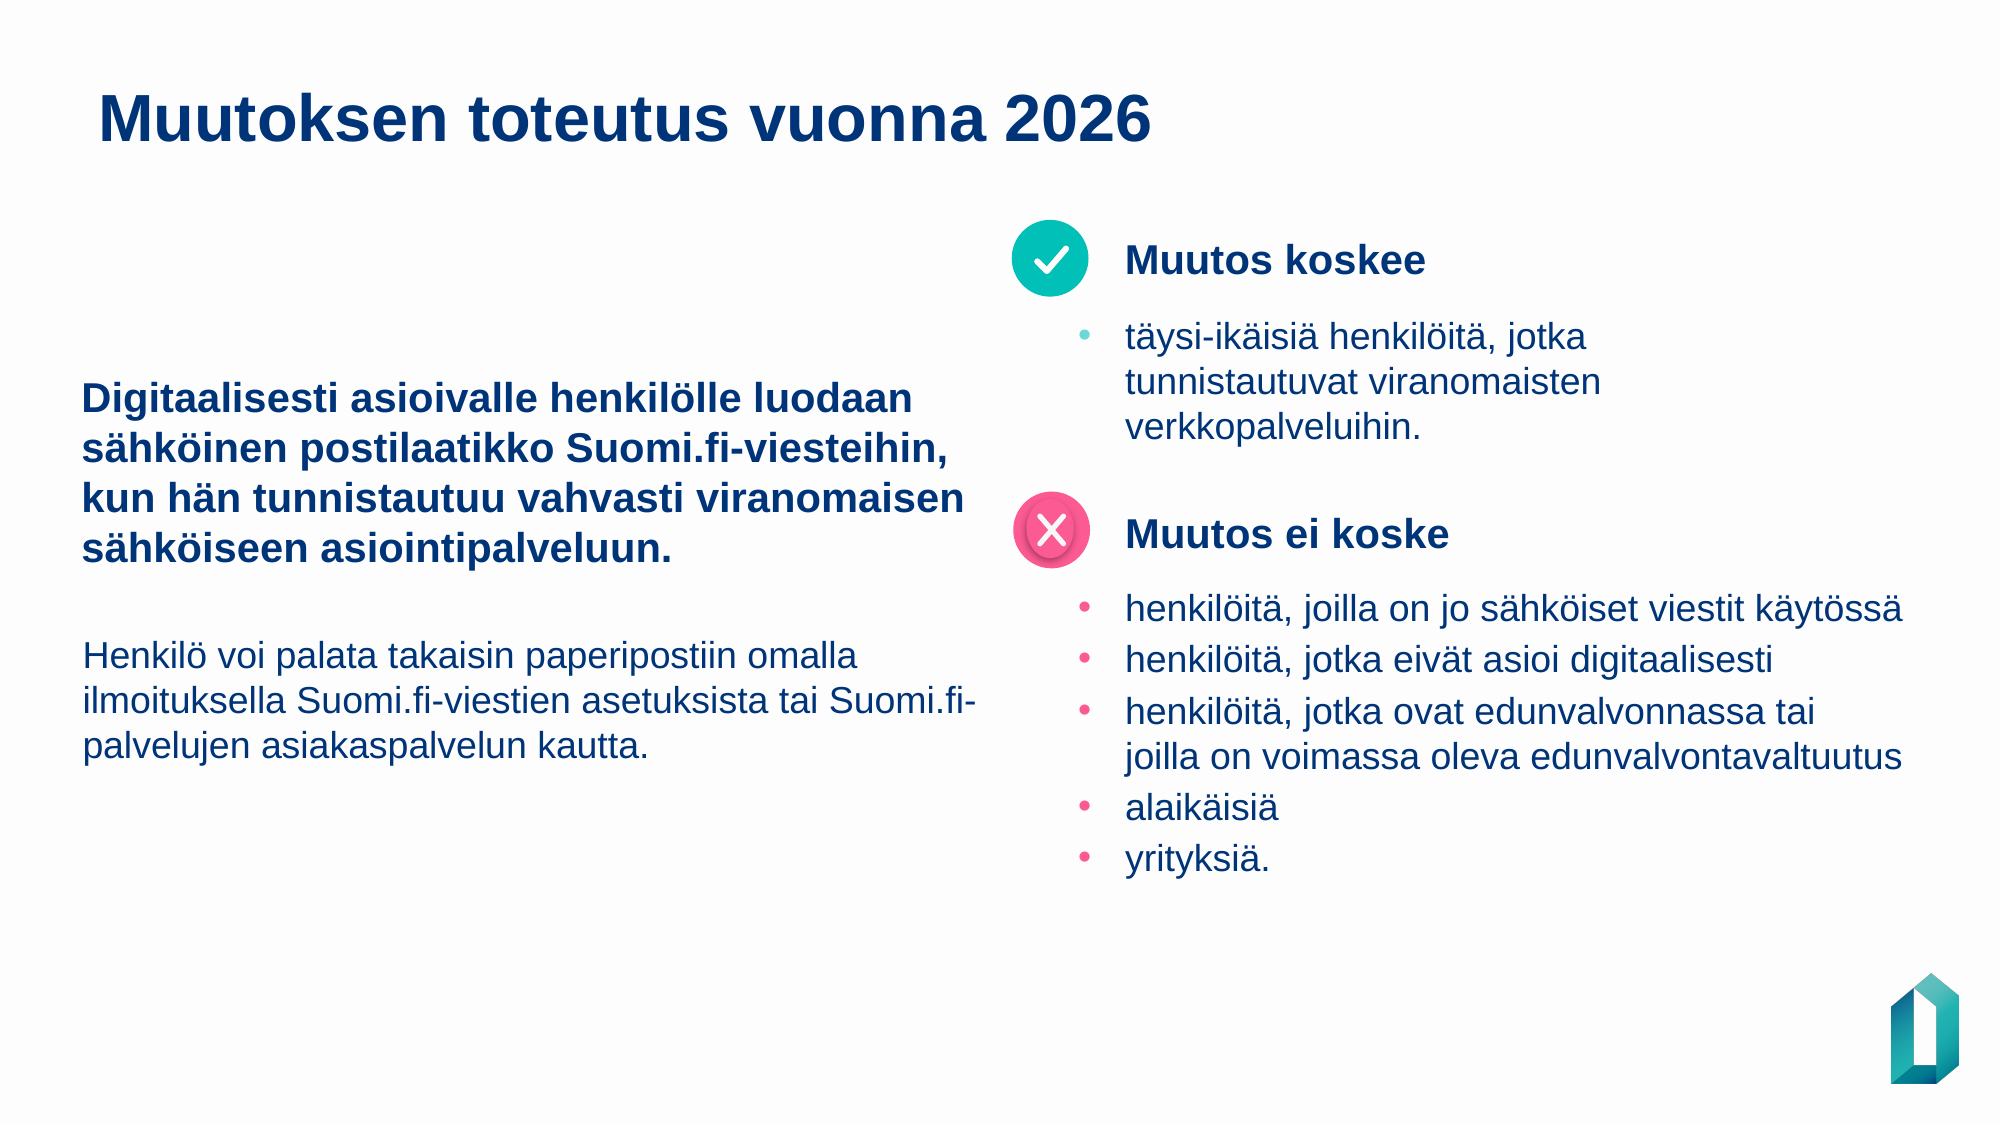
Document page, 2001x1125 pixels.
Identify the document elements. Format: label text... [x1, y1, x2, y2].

text_box Digitaalisesti asioivalle henkilölle luodaan sähköinen postilaatikko Suomi.fi-viesteihin, kun hän tunnistautuu vahvasti viranomaisen sähköiseen asiointipalveluun. [66, 362, 987, 578]
title Muutoksen toteutus vuonna 2026 [83, 37, 1886, 163]
text_box Muutos ei koske [1110, 499, 1723, 565]
text_box henkilöitä, joilla on jo sähköiset viestit käytössä henkilöitä, jotka eivät asioi digitaalisesti henkilöitä, jotka ovat edunvalvonnassa tai joilla on voimassa oleva edunvalvontavaltuutus alaikäisiä yrityksiä. [1063, 576, 1934, 887]
text_box täysi-ikäisiä henkilöitä, jotka tunnistautuvat viranomaisten verkkopalveluihin. [1063, 304, 1831, 455]
text_box Muutos koskee [1109, 225, 1654, 291]
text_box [1013, 491, 1091, 569]
text_box Henkilö voi palata takaisin paperipostiin omalla ilmoituksella Suomi.fi-viestien asetuksista tai Suomi.fi-palvelujen asiakaspalvelun kautta. [67, 623, 1012, 774]
picture [1891, 973, 1959, 1084]
text_box [1011, 219, 1089, 297]
